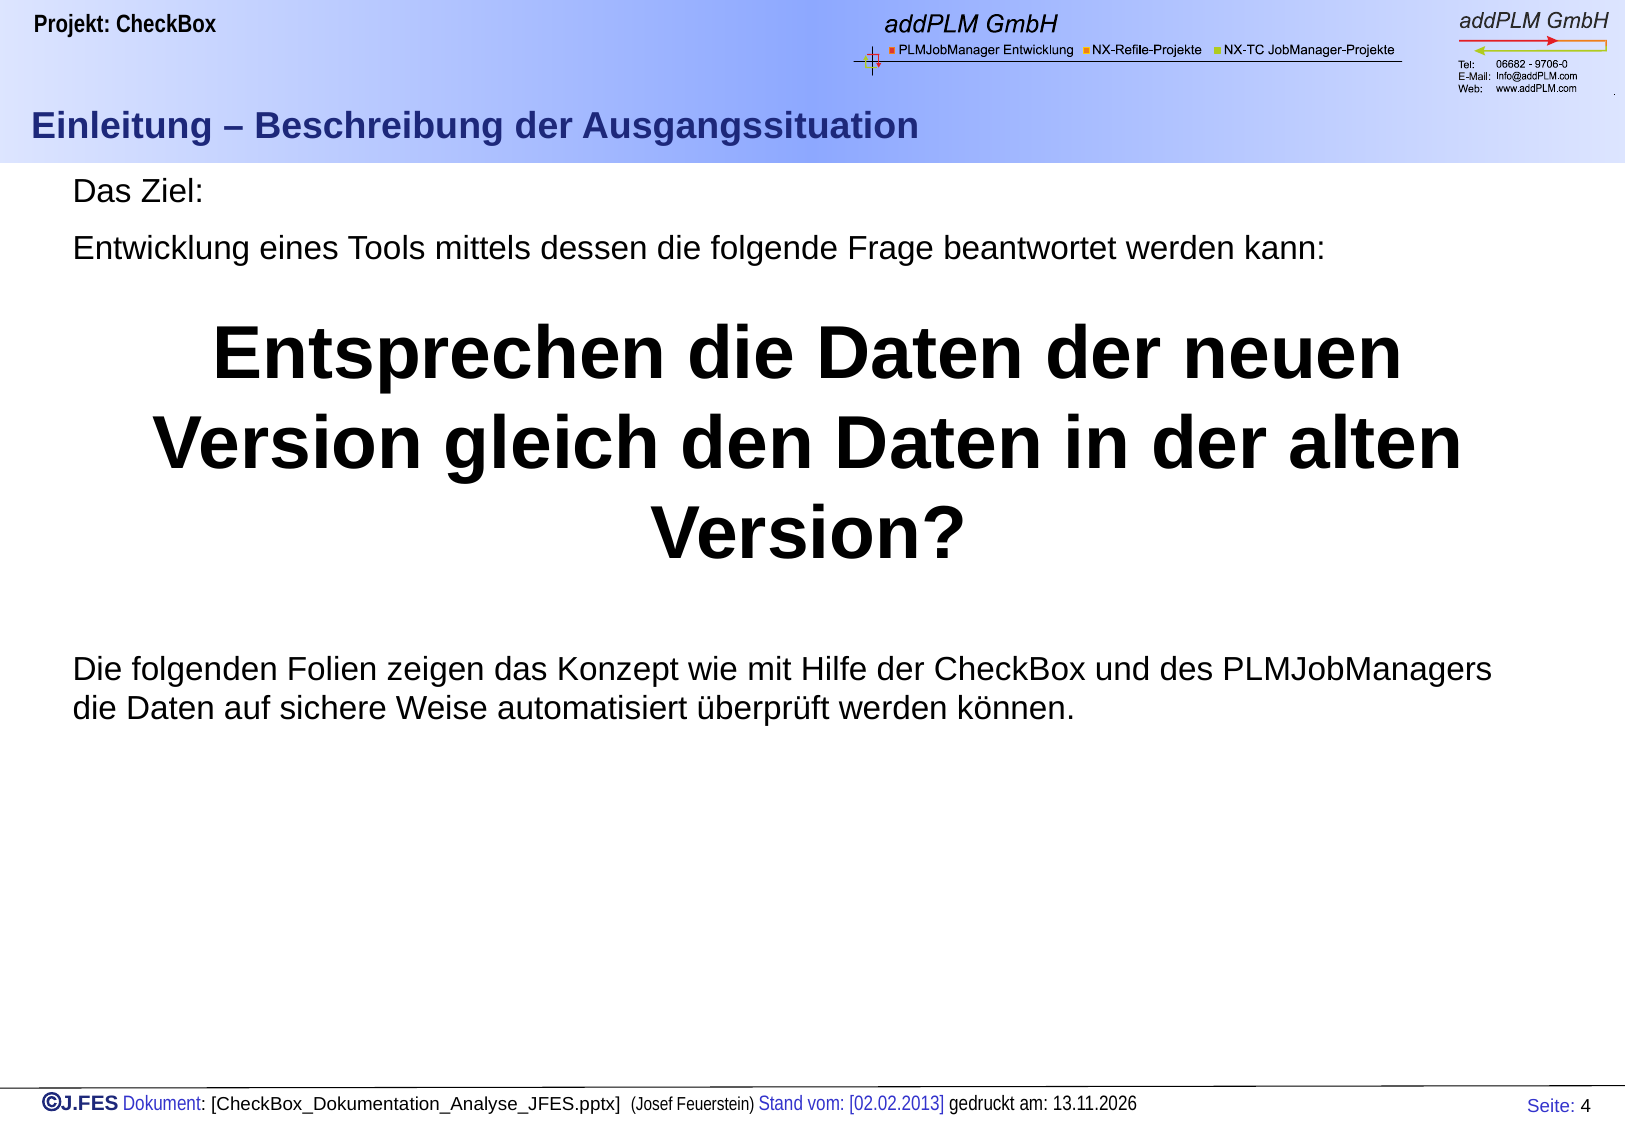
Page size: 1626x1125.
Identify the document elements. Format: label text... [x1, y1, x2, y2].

title Einleitung – Beschreibung der Ausgangssituation [30, 73, 1600, 138]
text_box Das Ziel: Entwicklung eines Tools mittels dessen die folgende Frage beantwortet werden kann: Entsprechen die Daten der neuen Version gleich den Daten in der alten Version? Die folgenden Folien zeigen das Konzept wie mit Hilfe der CheckBox und des PLMJobManagers die Daten auf sichere Weise automatisiert überprüft werden können. [57, 161, 1560, 734]
